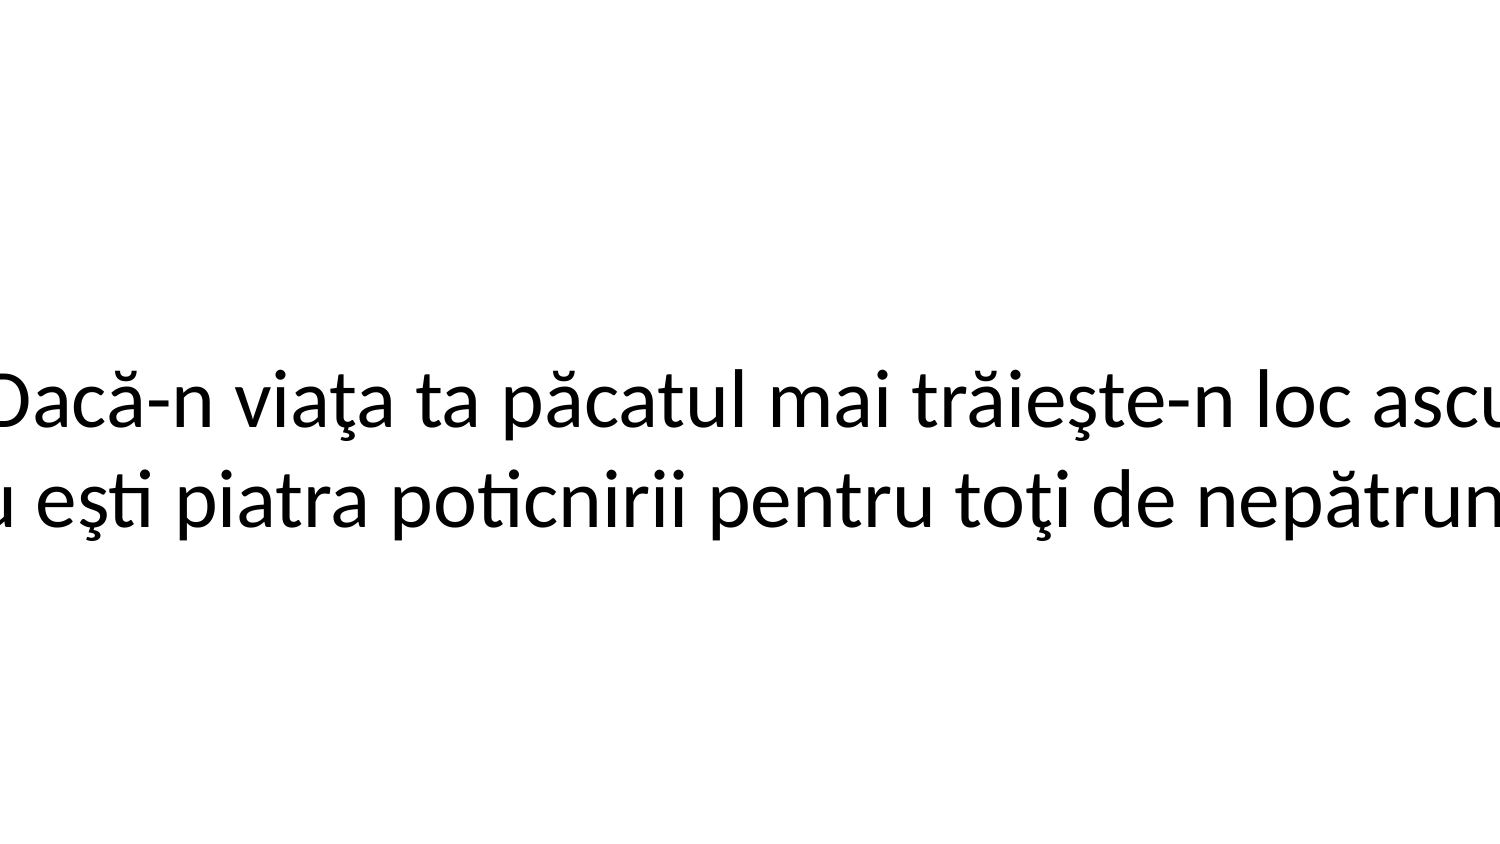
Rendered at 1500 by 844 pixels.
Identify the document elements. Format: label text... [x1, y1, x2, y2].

text_box 6. Dacă-n viaţa ta păcatul mai trăieşte-n loc ascuns Tu eşti piatra poticnirii pentru toţi de nepătruns. [0, 292, 1500, 552]
